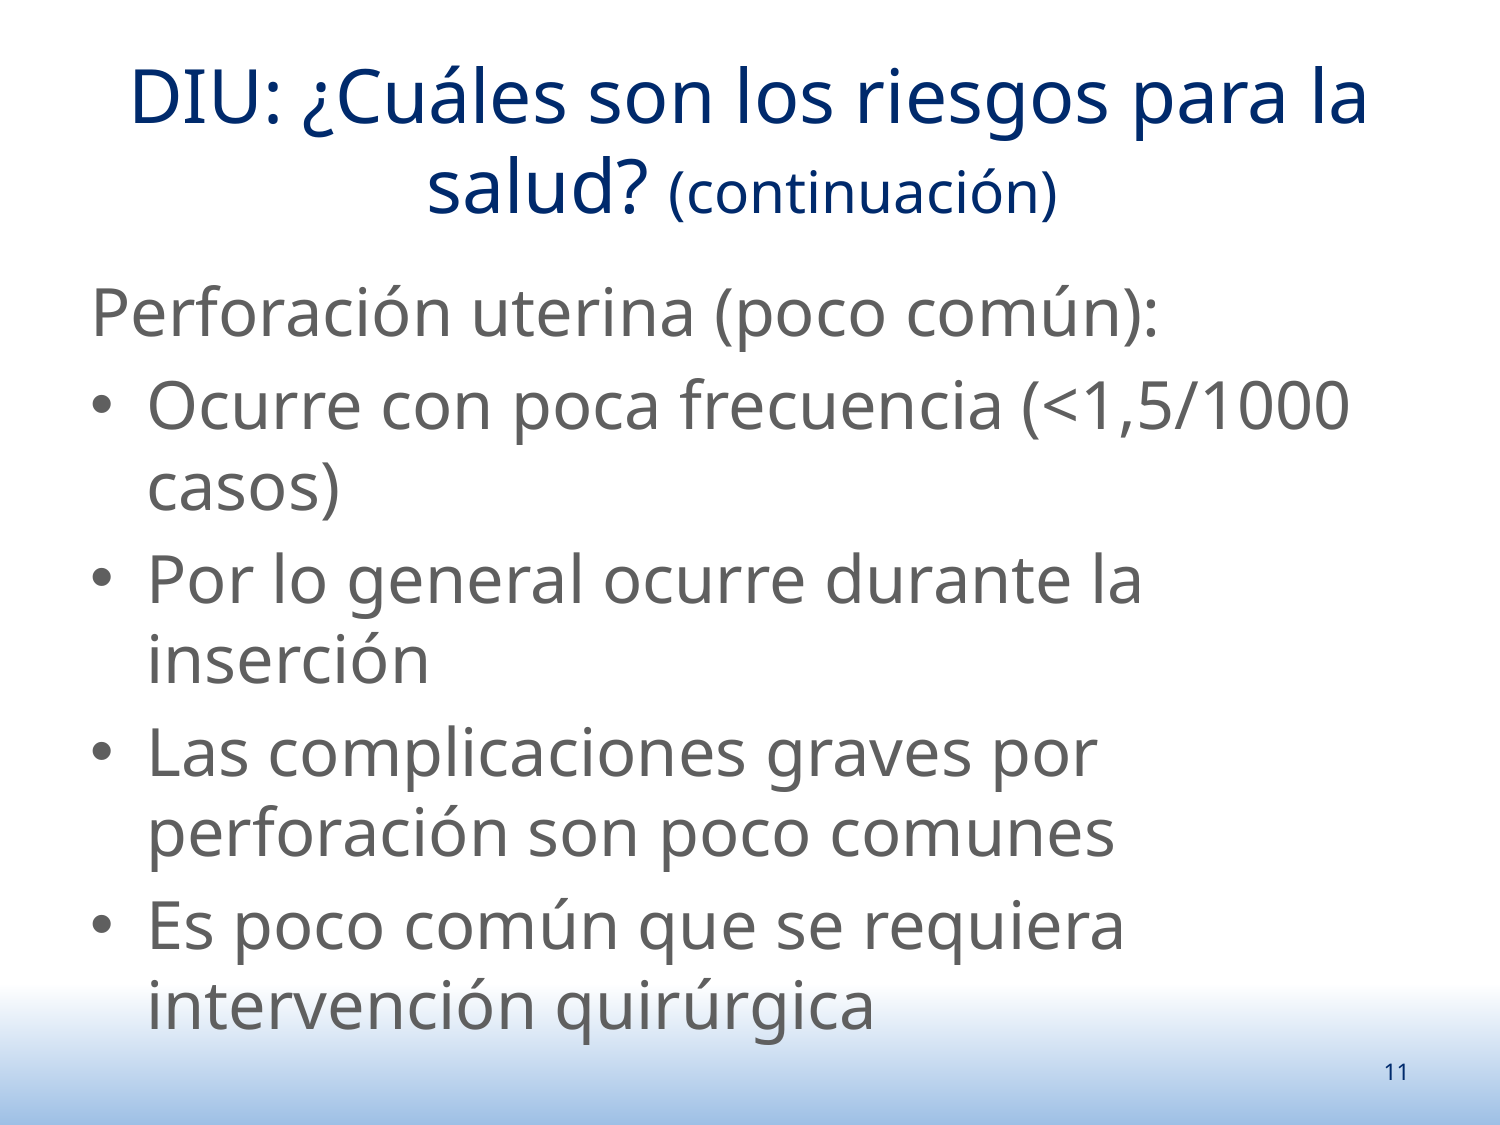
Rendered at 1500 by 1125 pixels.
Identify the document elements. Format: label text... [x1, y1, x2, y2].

title DIU: ¿Cuáles son los riesgos para la salud? (continuación) [75, 45, 1425, 233]
slide_number 11 [1074, 1042, 1425, 1103]
list Perforación uterina (poco común): Ocurre con poca frecuencia (<1,5/1000 casos) Por lo general ocurre durante la inserción Las complicaciones graves por perforación son poco comunes Es poco común que se requiera intervención quirúrgica [75, 262, 1425, 1005]
